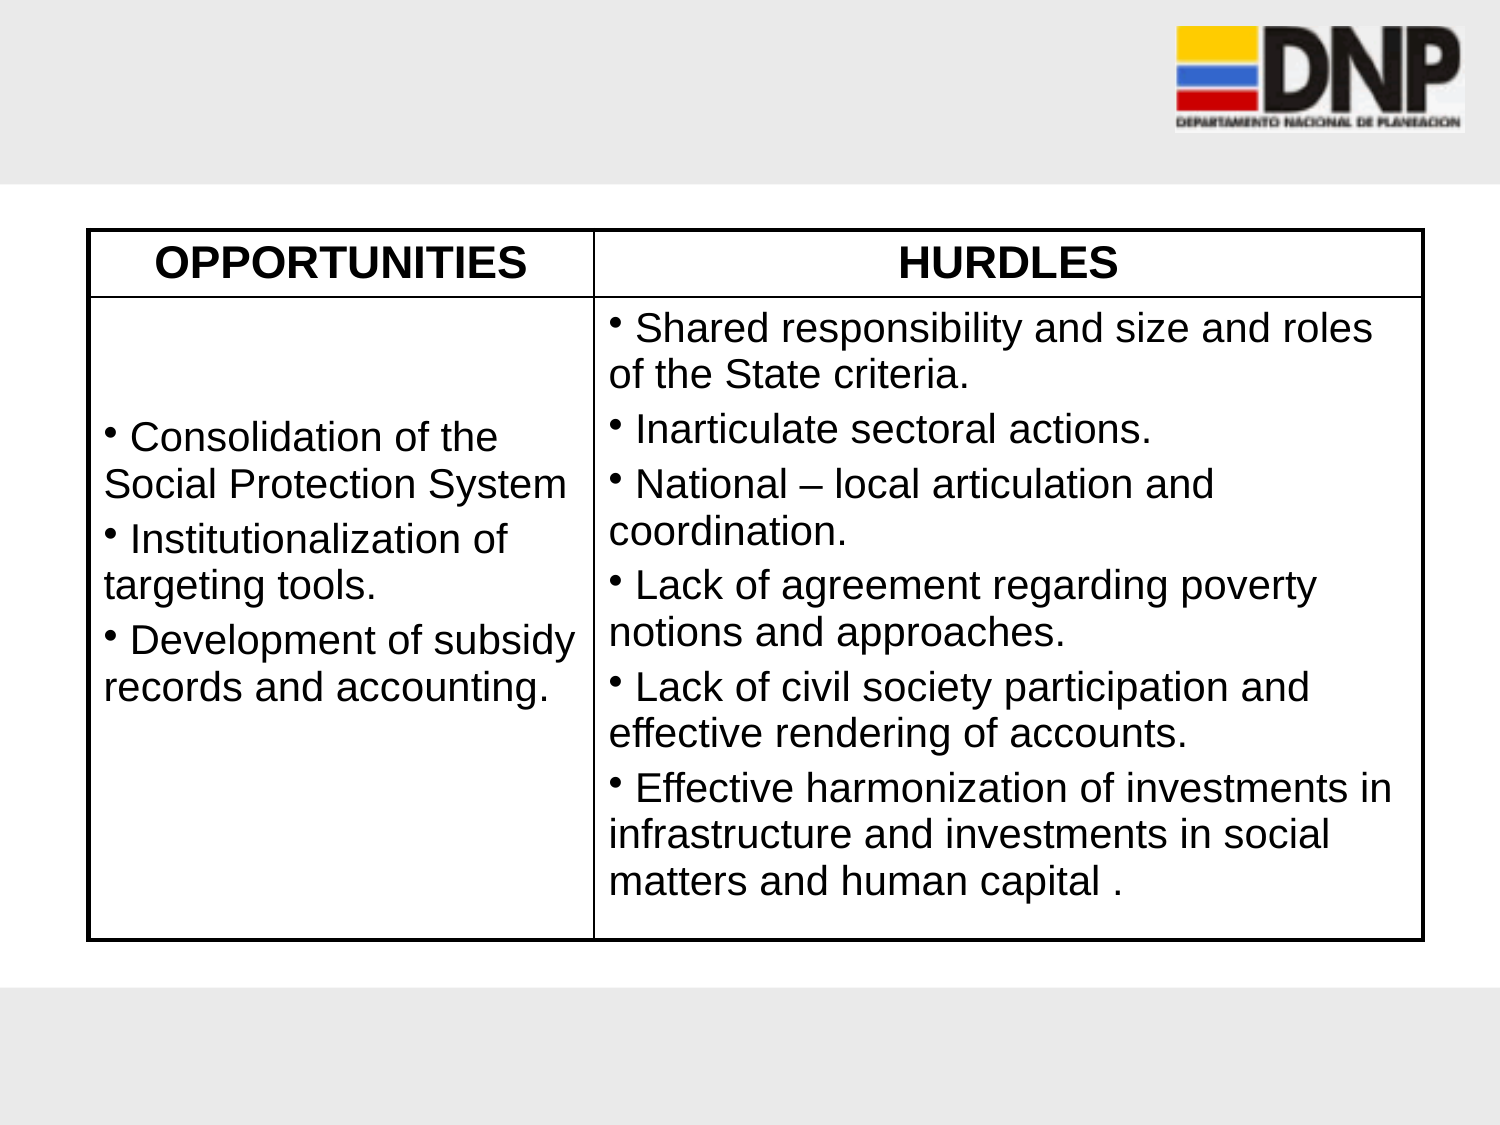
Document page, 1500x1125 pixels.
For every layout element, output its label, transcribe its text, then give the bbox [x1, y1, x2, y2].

table_header OPPORTUNITIES [91, 232, 593, 296]
picture [1174, 26, 1465, 134]
text_box [0, 987, 1500, 1125]
table_cell Consolidation of the Social Protection System Institutionalization of targeting tools. Development of subsidy records and accounting. [91, 298, 593, 938]
text_box [0, 0, 1500, 181]
table_cell Shared responsibility and size and roles of the State criteria. Inarticulate sectoral actions. National – local articulation and coordination. Lack of agreement regarding poverty notions and approaches. Lack of civil society participation and effective rendering of accounts. Effective harmonization of investments in infrastructure and investments in social matters and human capital . [595, 298, 1421, 938]
table_header HURDLES [595, 232, 1421, 296]
